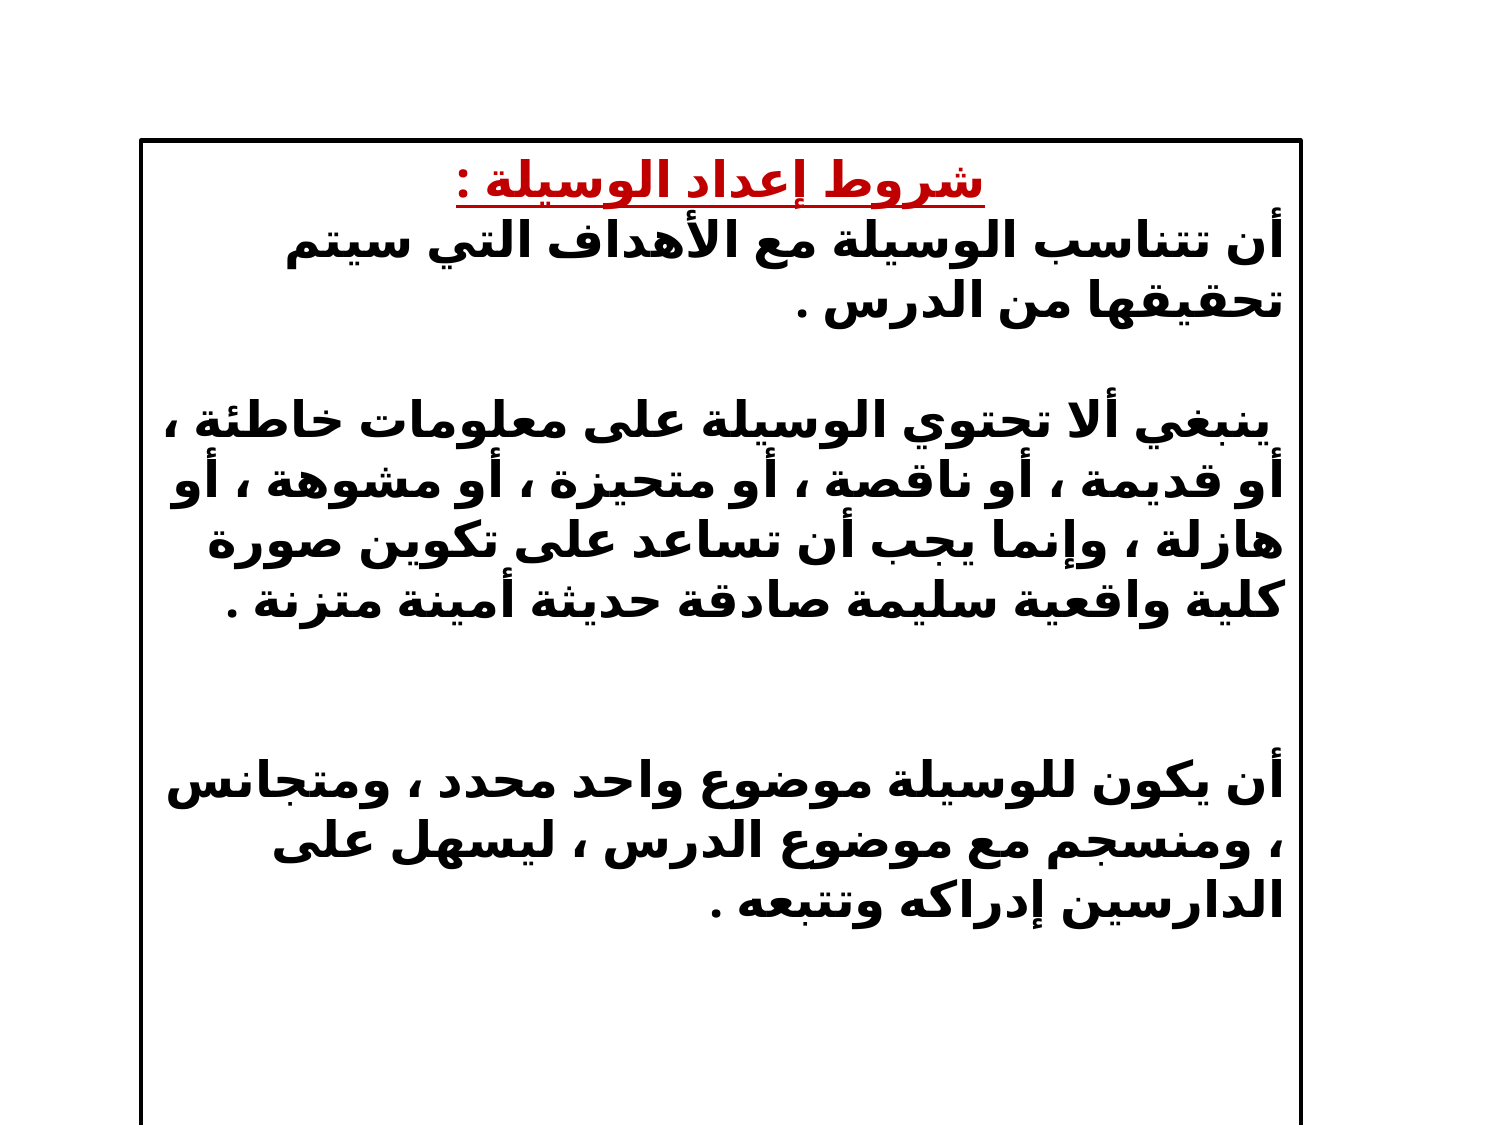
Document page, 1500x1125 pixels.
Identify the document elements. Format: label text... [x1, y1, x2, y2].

text_box شروط إعداد الوسيلة : أن تتناسب الوسيلة مع الأهداف التي سيتم تحقيقها من الدرس . ينبغي ألا تحتوي الوسيلة على معلومات خاطئة ، أو قديمة ، أو ناقصة ، أو متحيزة ، أو مشوهة ، أو هازلة ، وإنما يجب أن تساعد على تكوين صورة كلية واقعية سليمة صادقة حديثة أمينة متزنة . أن يكون للوسيلة موضوع واحد محدد ، ومتجانس ، ومنسجم مع موضوع الدرس ، ليسهل على الدارسين إدراكه وتتبعه . [139, 138, 1303, 1125]
